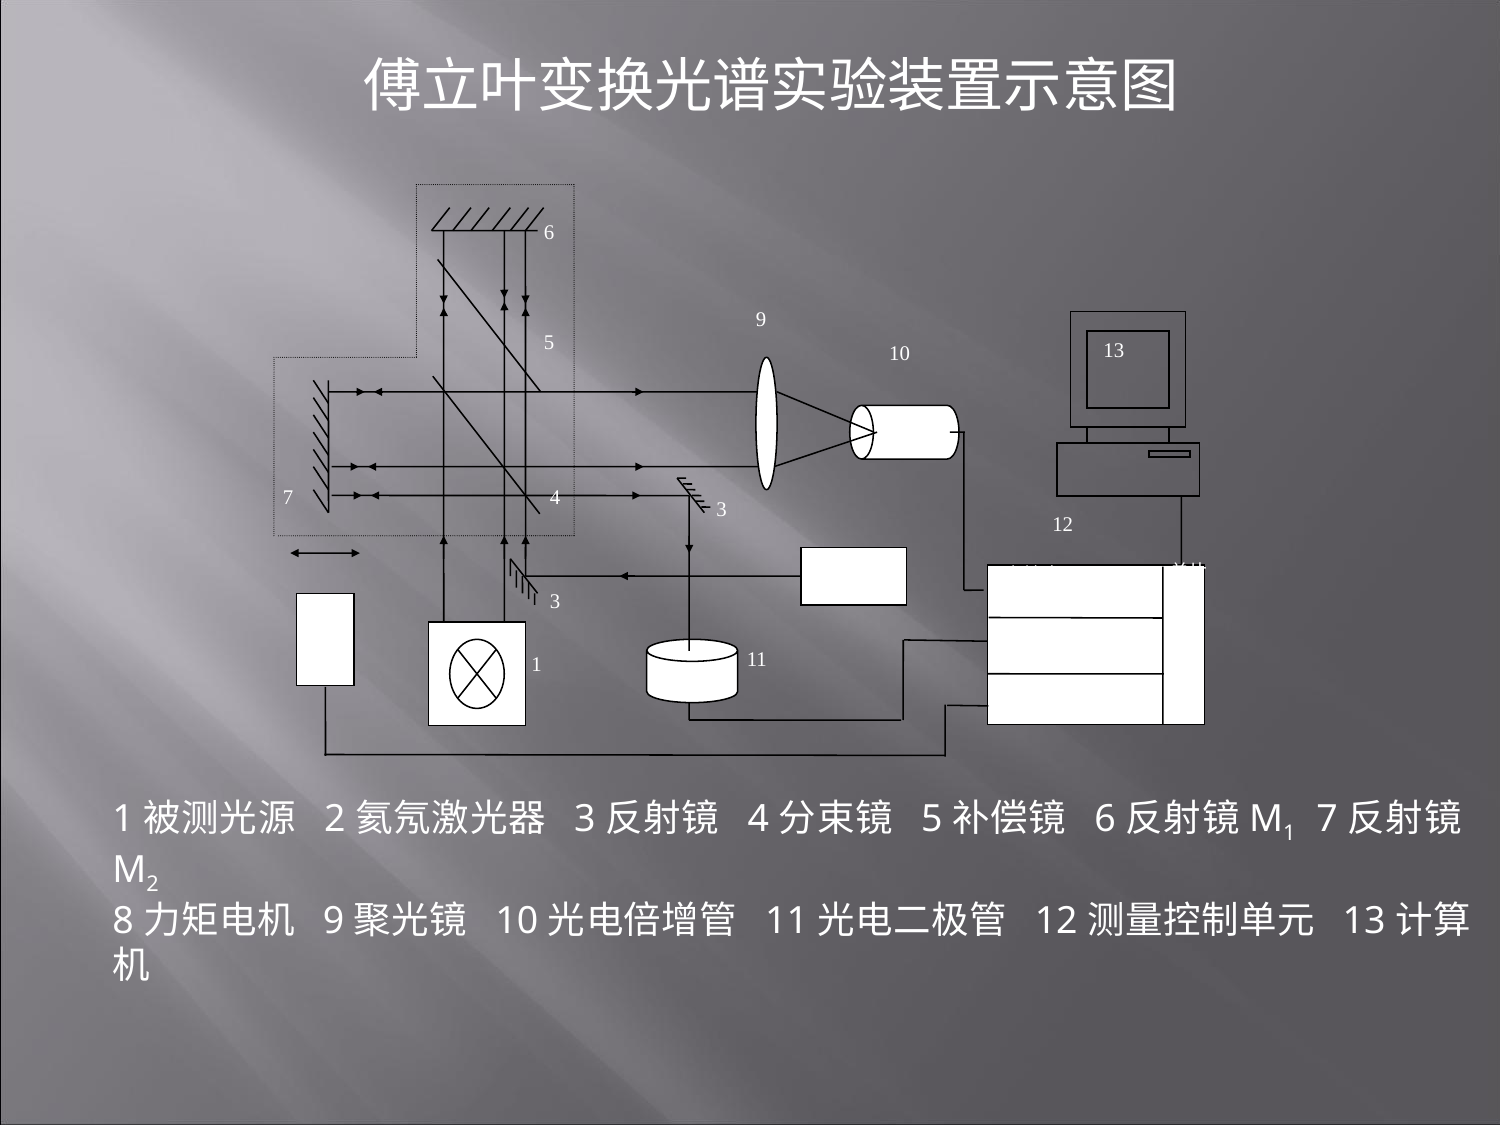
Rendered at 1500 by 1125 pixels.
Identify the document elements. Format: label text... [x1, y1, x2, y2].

text_box 1被测光源 2氦氖激光器 3反射镜 4分束镜 5补偿镜 6反射镜M1 7反射镜M2 8力矩电机 9聚光镜 10光电倍增管 11光电二极管 12测量控制单元 13计算机 [112, 793, 1471, 1047]
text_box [273, 184, 1209, 757]
picture [0, 0, 1500, 1125]
text_box 傅立叶变换光谱实验装置示意图 [348, 40, 1246, 126]
